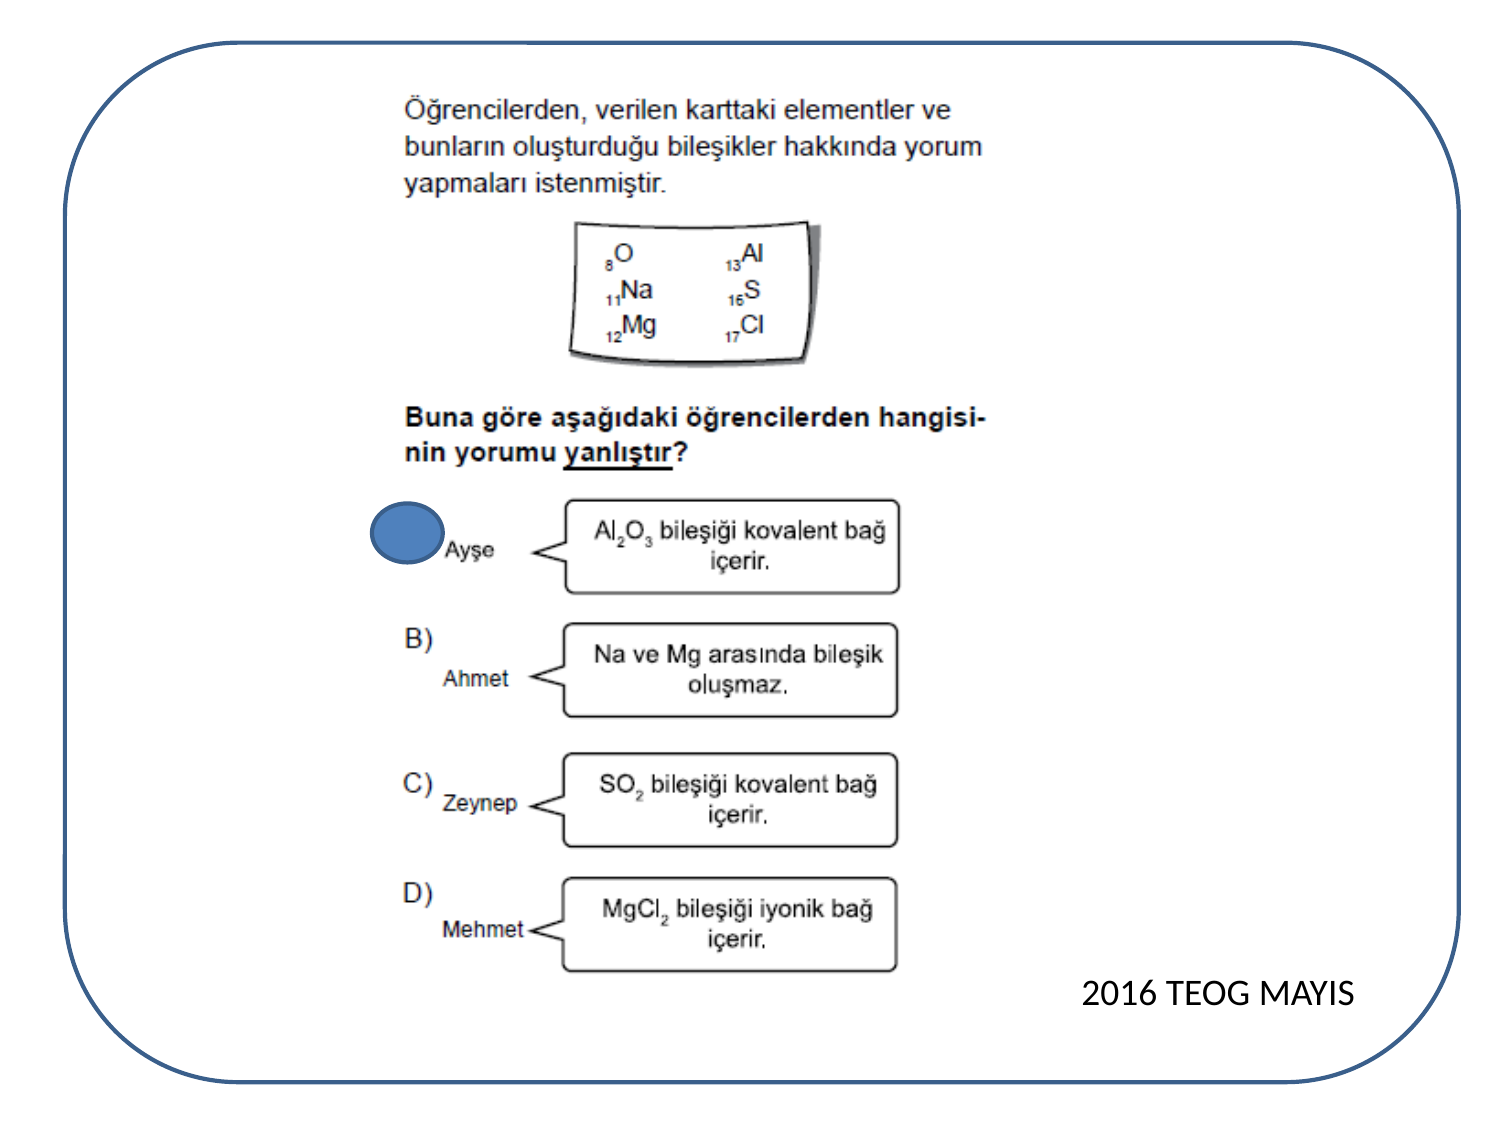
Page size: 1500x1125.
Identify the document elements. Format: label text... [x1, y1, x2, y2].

text_box 2016 TEOG MAYIS [1366, 1049, 1392, 1066]
text_box [62, 40, 1461, 1085]
picture [386, 81, 1010, 998]
